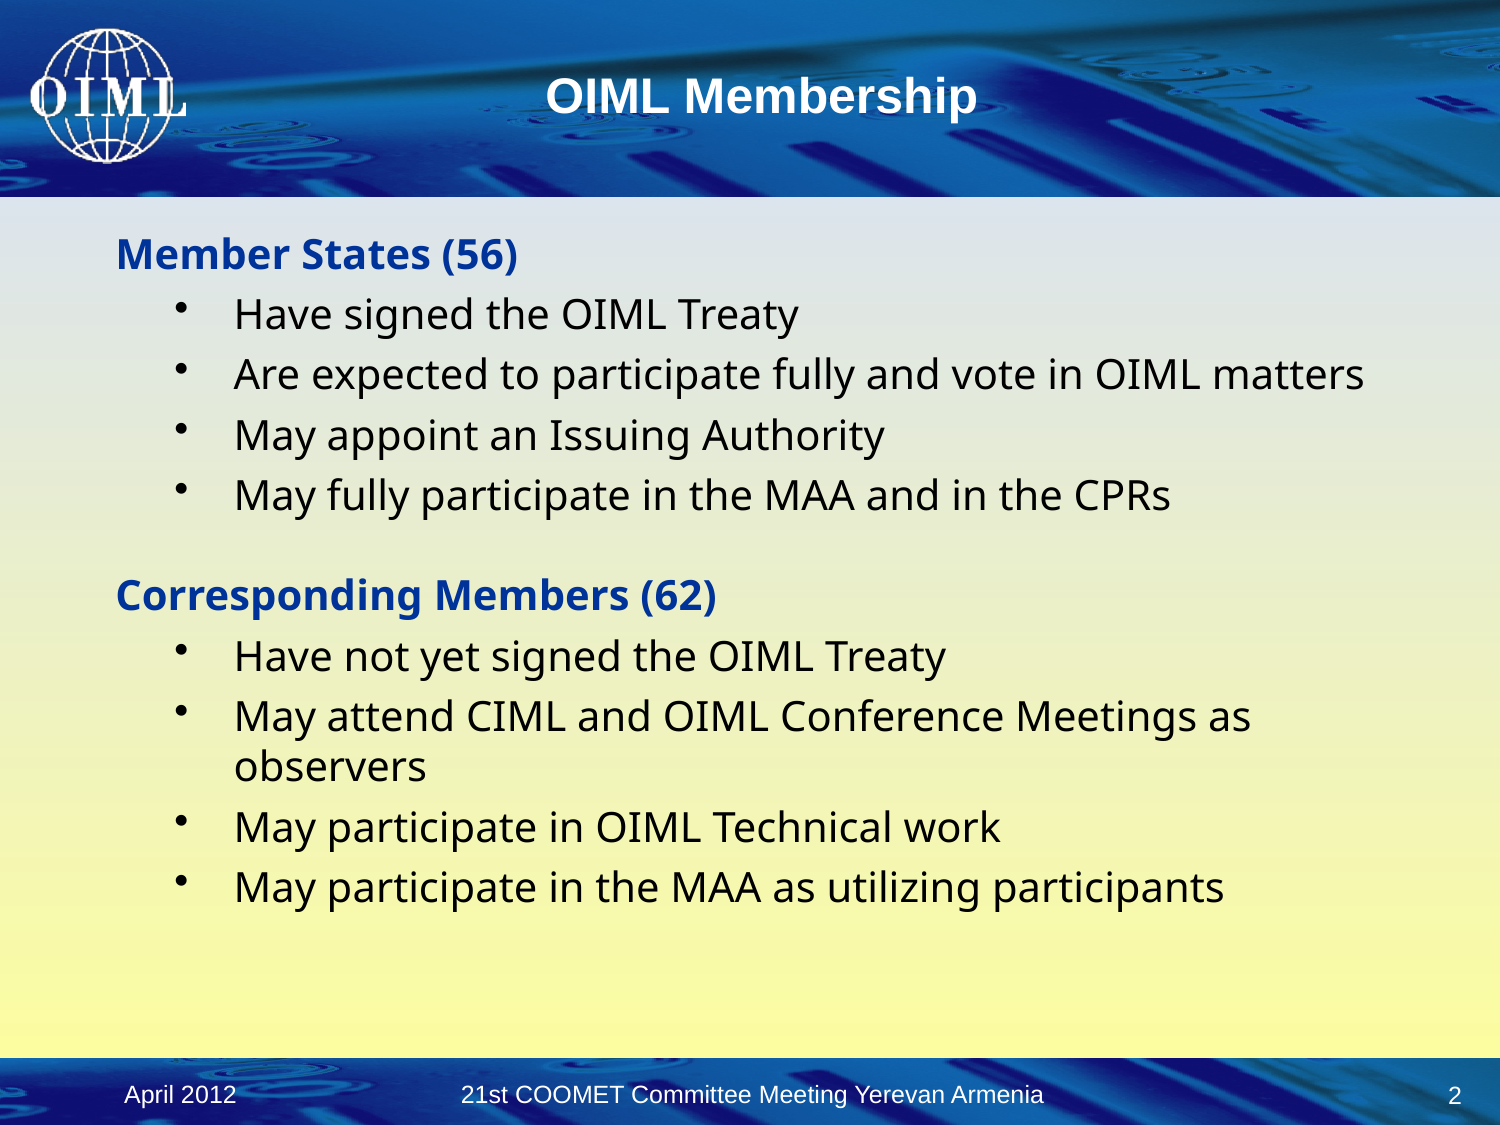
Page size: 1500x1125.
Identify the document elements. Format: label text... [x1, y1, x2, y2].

slide_number 2 [1181, 1071, 1478, 1117]
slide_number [29, 1071, 325, 1117]
title OIML Membership [194, 0, 1329, 188]
picture [0, 0, 1500, 197]
picture [0, 1058, 1500, 1125]
list Member States (56) Have signed the OIML Treaty Are expected to participate fully and vote in OIML matters May appoint an Issuing Authority May fully participate in the MAA and in the CPRs Corresponding Members (62) Have not yet signed the OIML Treaty May attend CIML and OIML Conference Meetings as observers May participate in OIML Technical work May participate in the MAA as utilizing participants [100, 219, 1447, 1012]
footer 21st COOMET Committee Meeting Yerevan Armenia [369, 1071, 1137, 1117]
